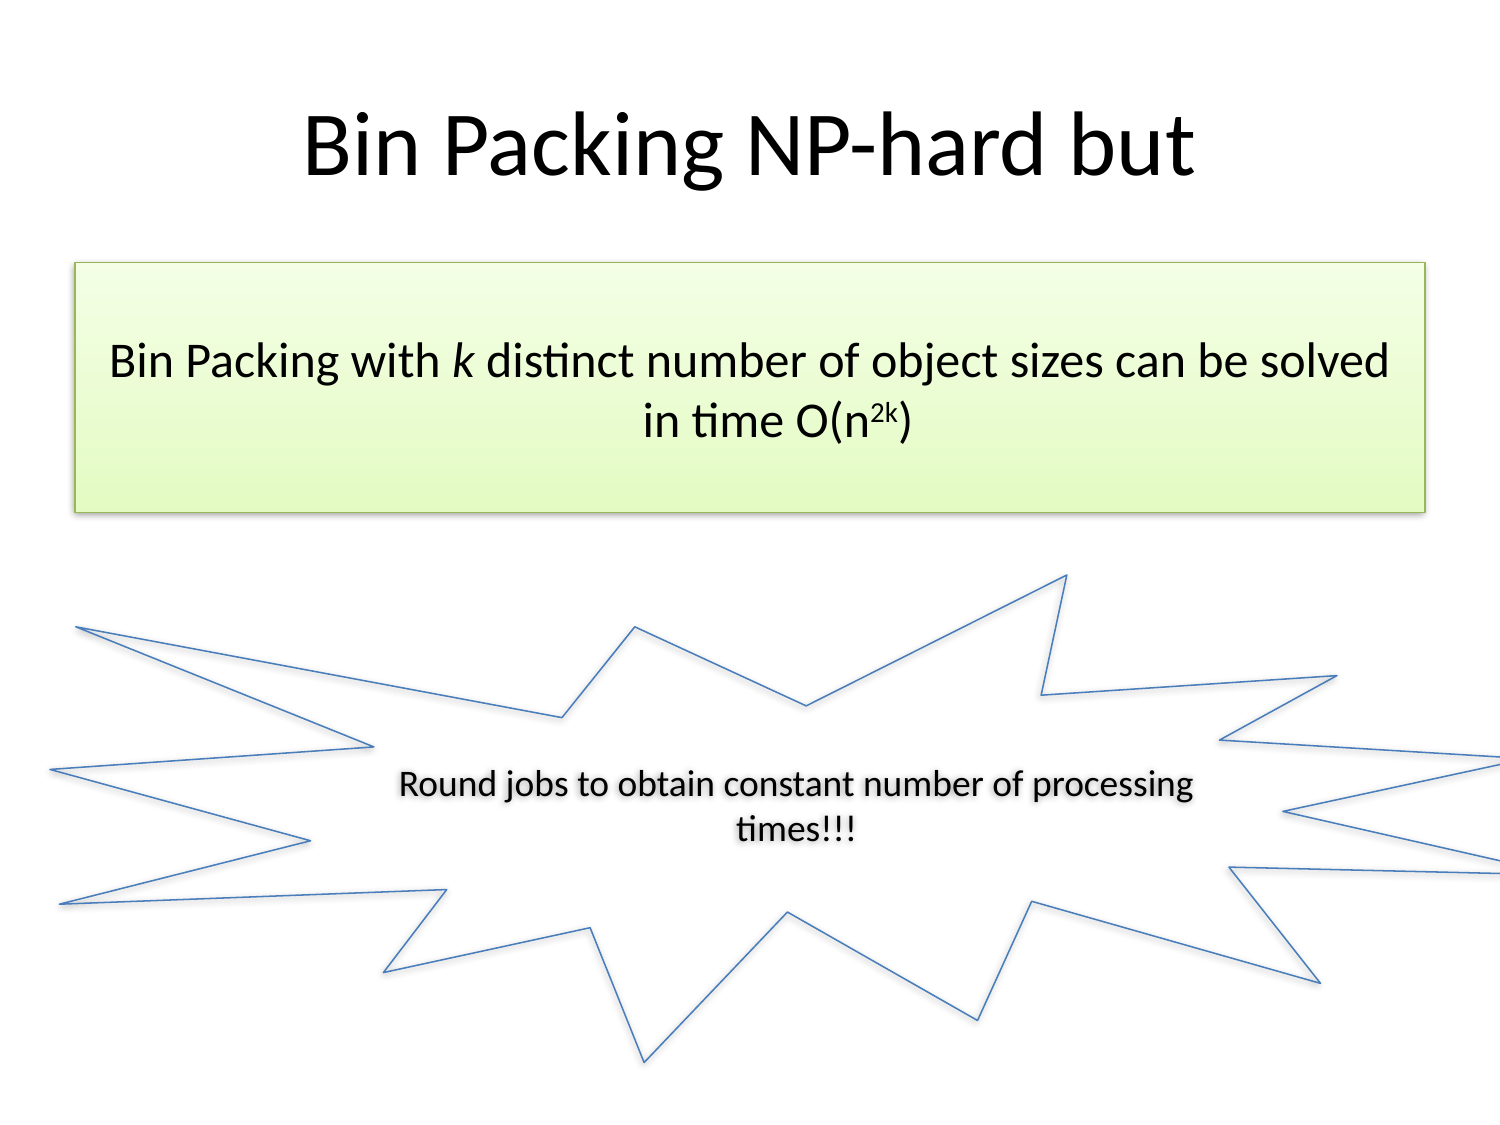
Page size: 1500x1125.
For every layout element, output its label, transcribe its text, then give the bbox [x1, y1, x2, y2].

text_box Round jobs to obtain constant number of processing times!!! [49, 574, 1500, 1064]
title Bin Packing NP-hard but [75, 45, 1425, 233]
list Bin Packing with k distinct number of object sizes can be solved in time O(n2k) [74, 262, 1426, 513]
